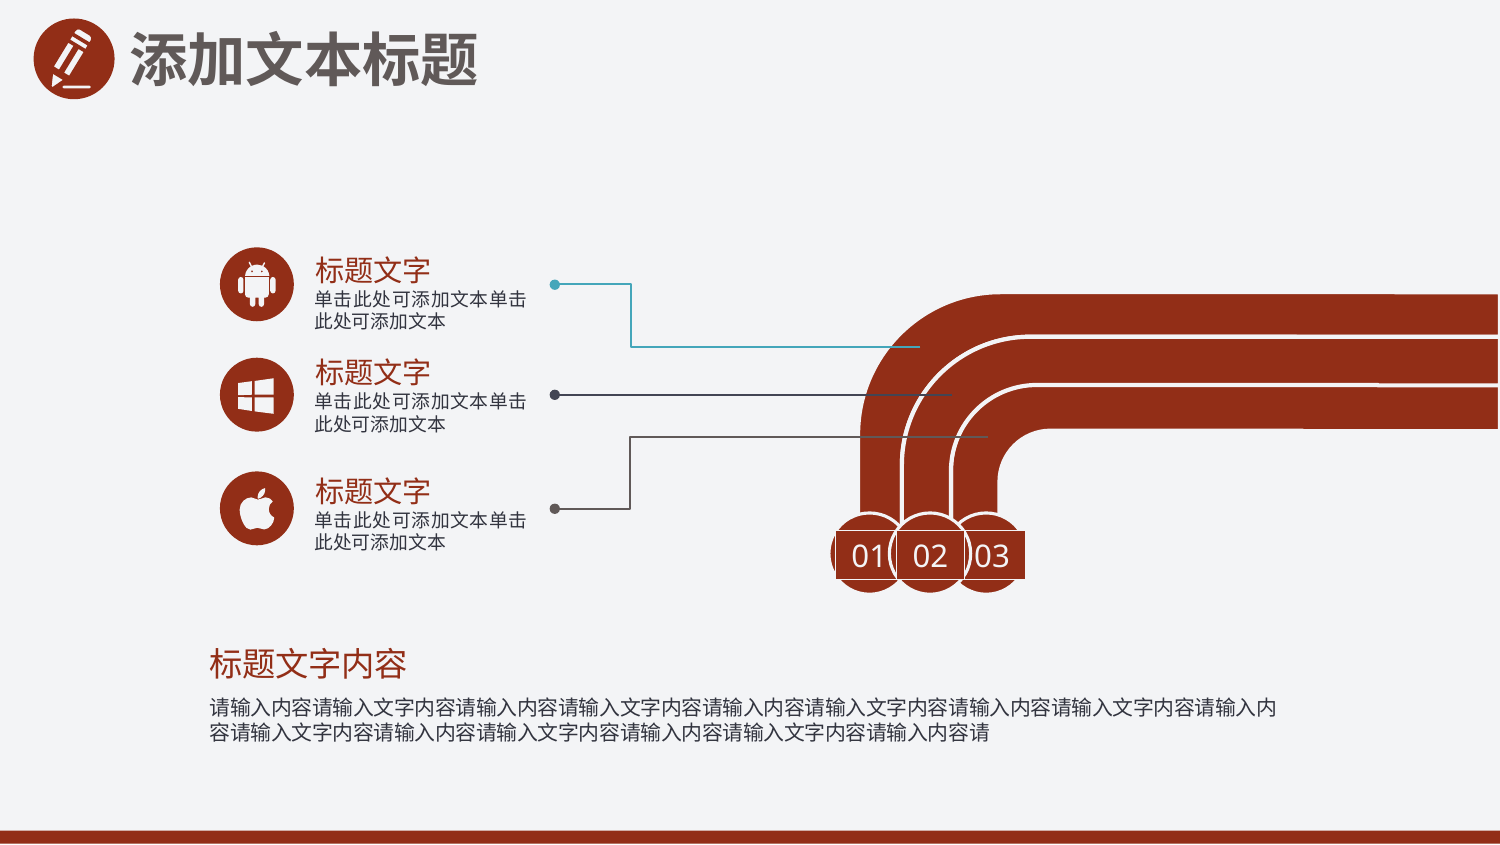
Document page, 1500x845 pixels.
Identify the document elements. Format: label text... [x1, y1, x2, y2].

text_box 请输入内容请输入文字内容请输入内容请输入文字内容请输入内容请输入文字内容请输入内容请输入文字内容请输入内容请输入文字内容请输入内容请输入文字内容请输入内容请输入文字内容请输入内容请 [194, 686, 1294, 752]
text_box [299, 465, 543, 563]
text_box 添加文本标题 [114, 15, 969, 101]
text_box [547, 277, 562, 292]
text_box [217, 469, 294, 548]
text_box [547, 501, 562, 516]
text_box [217, 245, 294, 324]
text_box [562, 282, 823, 349]
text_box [828, 291, 1500, 595]
text_box [547, 387, 562, 403]
text_box [236, 259, 278, 309]
text_box [562, 435, 823, 511]
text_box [237, 377, 274, 415]
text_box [889, 336, 1500, 595]
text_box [299, 244, 543, 342]
text_box [33, 18, 115, 100]
text_box [0, 830, 1500, 844]
text_box 标题文字内容 [194, 635, 532, 690]
text_box [562, 393, 823, 397]
text_box [217, 355, 294, 434]
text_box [239, 487, 275, 530]
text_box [299, 346, 543, 444]
